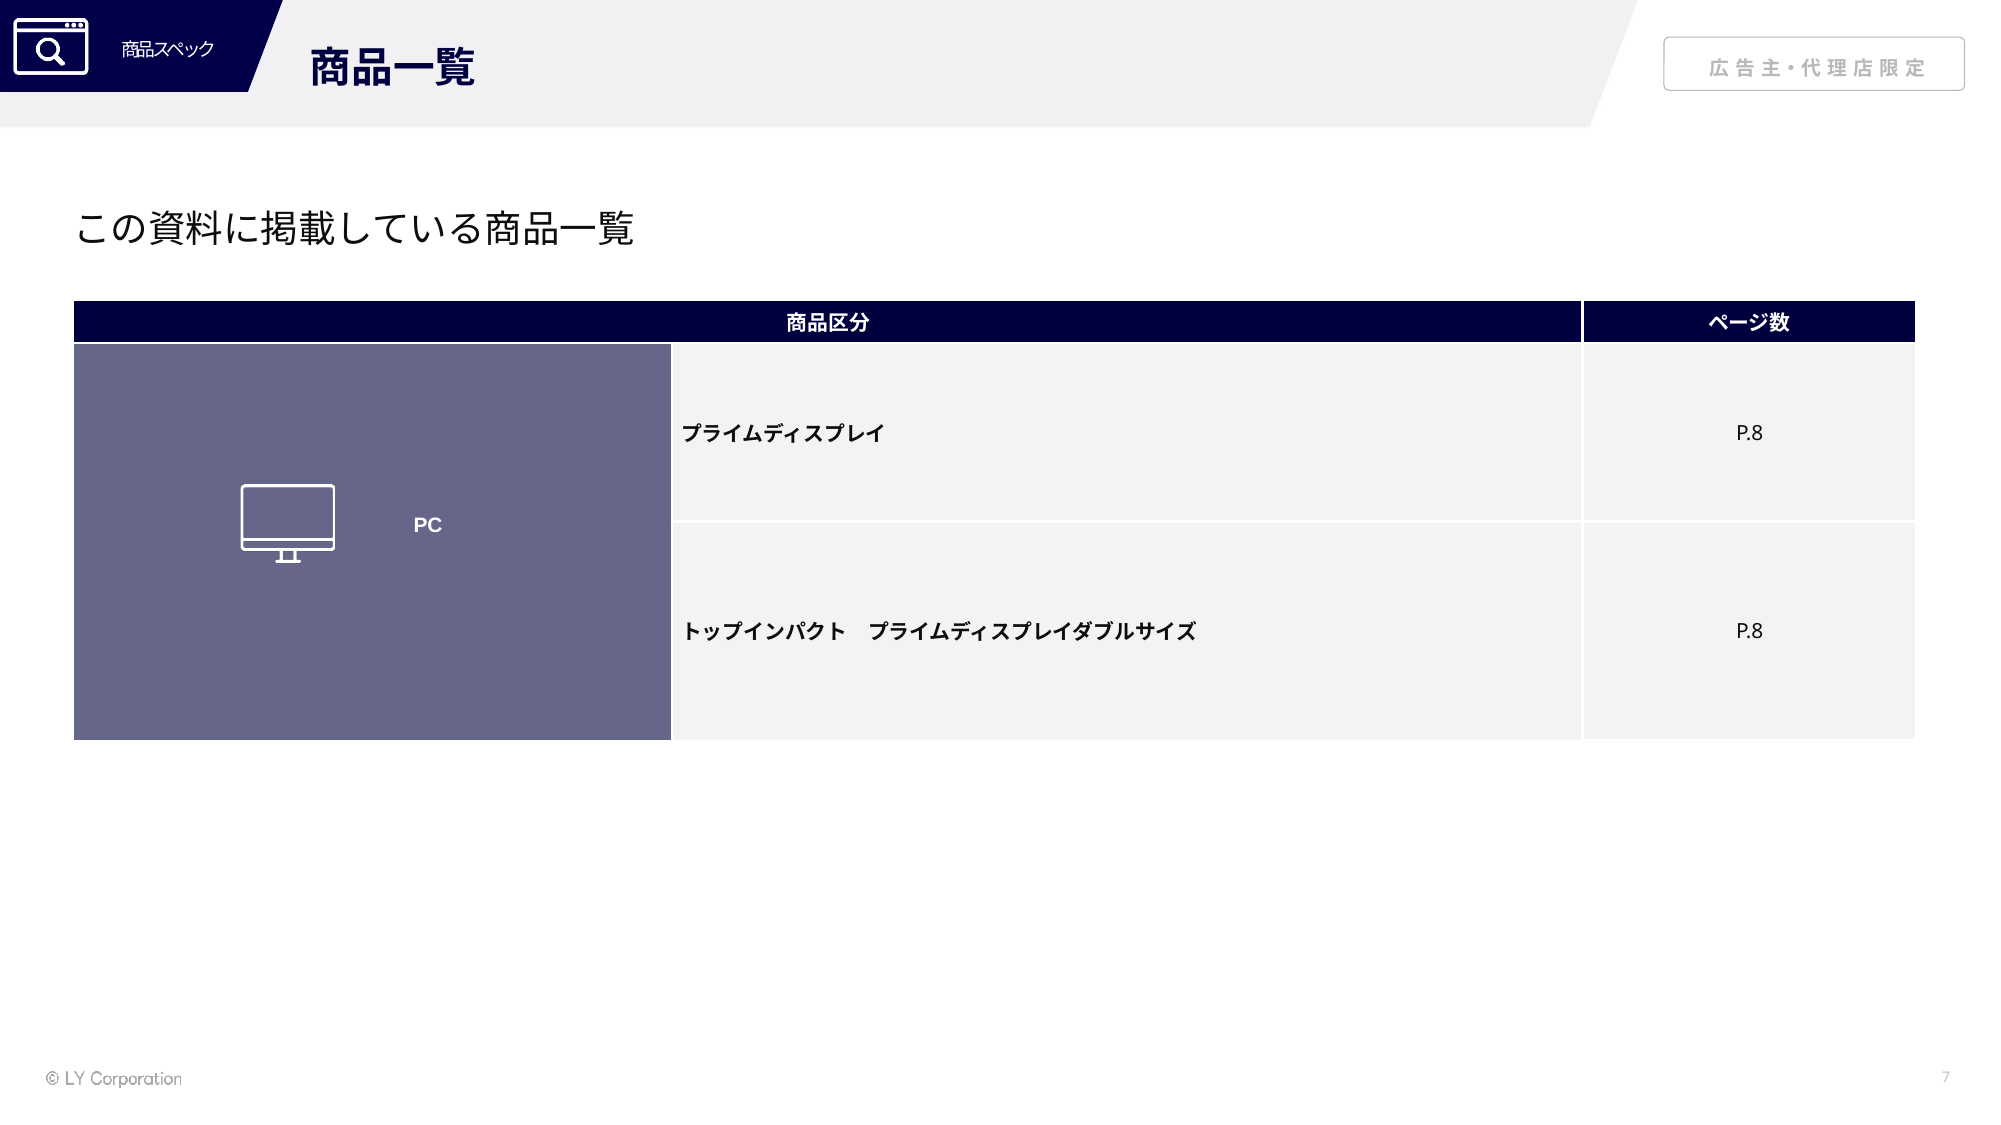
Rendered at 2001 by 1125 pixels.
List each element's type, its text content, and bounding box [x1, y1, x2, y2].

text_box この資料に掲載している商品一覧 [73, 204, 1645, 250]
picture [9, 5, 92, 87]
list 商品スペック [97, 13, 240, 81]
table_cell P.8 [1584, 344, 1915, 520]
table_cell トップインパクト プライムディスプレイダブルサイズ [673, 523, 1581, 740]
table_cell [74, 344, 671, 740]
text_box PC [398, 504, 600, 544]
picture [46, 1071, 181, 1088]
table_header ページ数 [1584, 301, 1915, 342]
table_header 商品区分 [74, 301, 1581, 342]
table_cell P.8 [1584, 523, 1915, 739]
table_cell プライムディスプレイ [673, 344, 1581, 520]
list 商品一覧 [309, 41, 1645, 97]
picture [240, 484, 335, 563]
